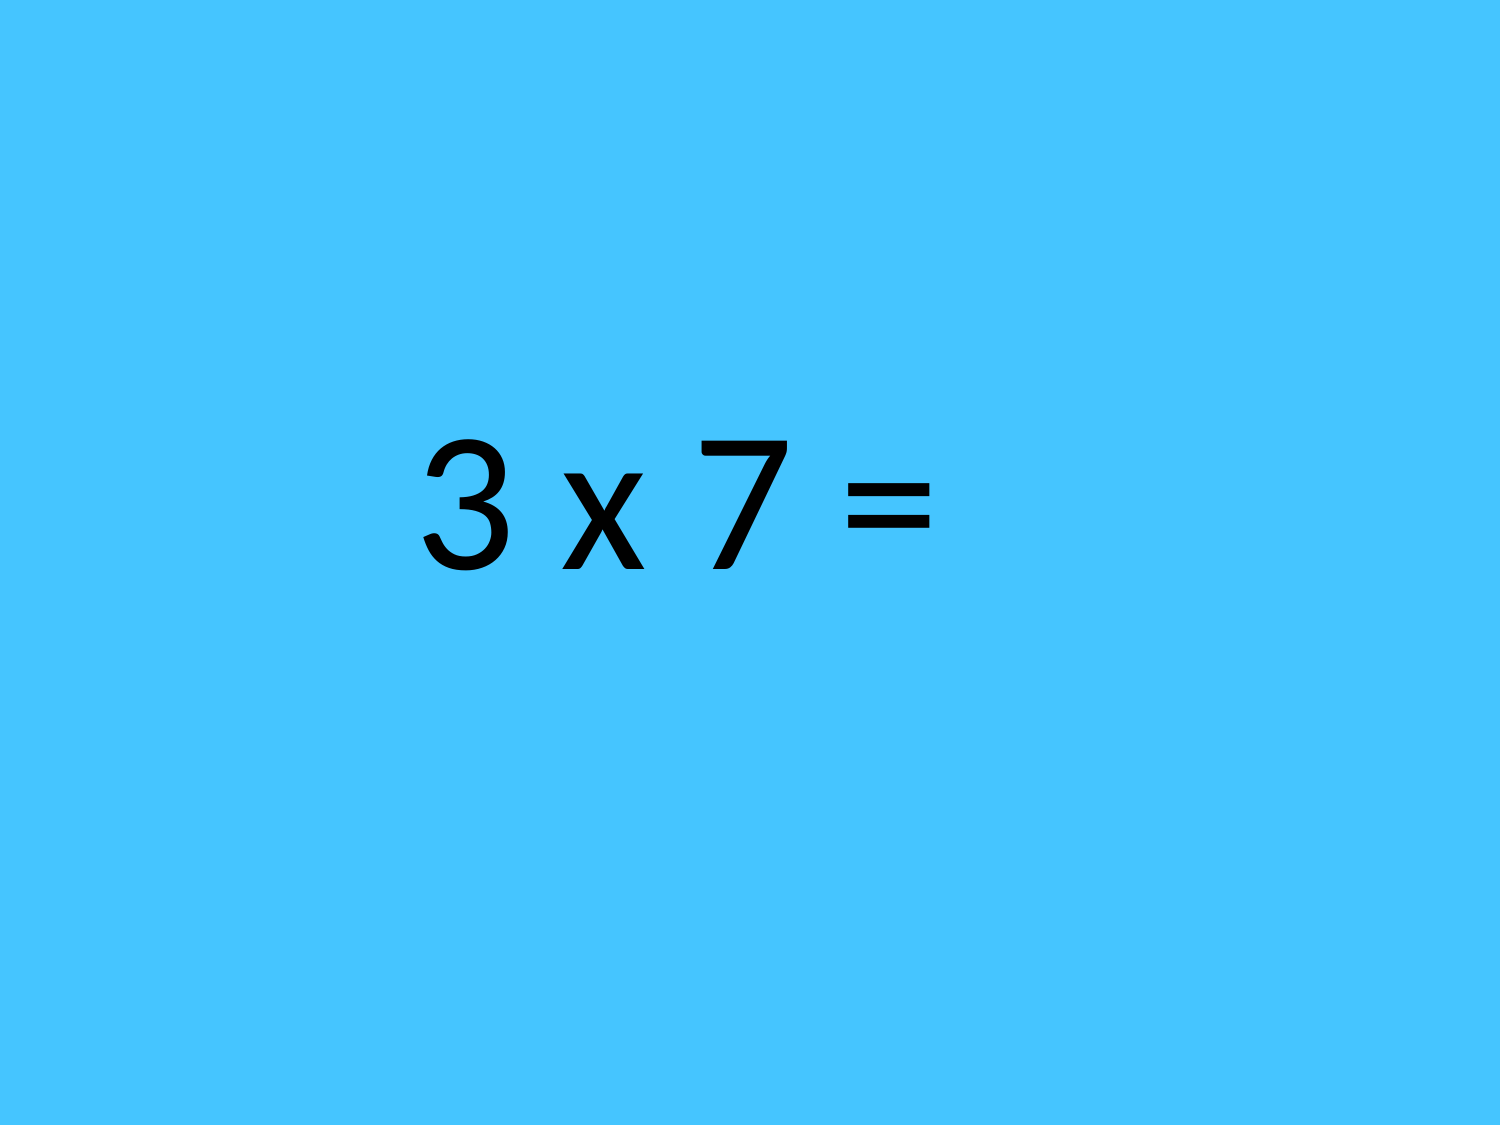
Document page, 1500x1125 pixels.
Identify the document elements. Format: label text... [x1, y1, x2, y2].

text_box 3 x 7 = [399, 362, 1063, 618]
